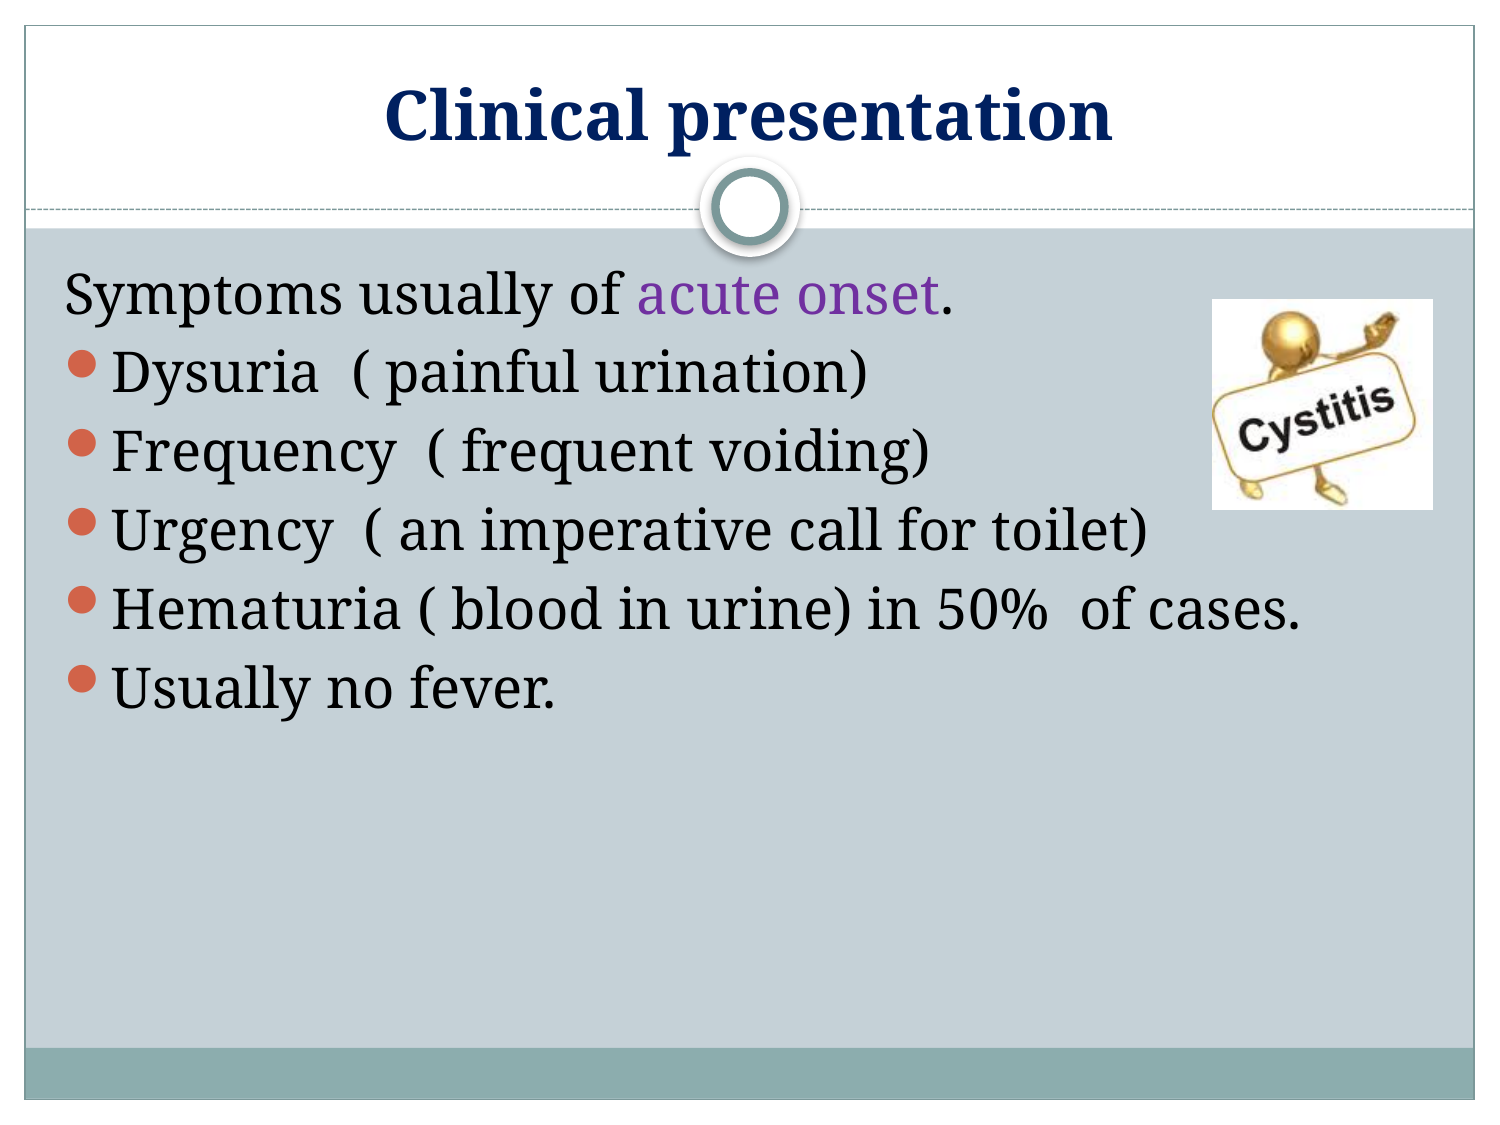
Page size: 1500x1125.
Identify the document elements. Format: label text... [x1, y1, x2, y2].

list Symptoms usually of acute onset. Dysuria ( painful urination) Frequency ( frequent voiding) Urgency ( an imperative call for toilet) Hematuria ( blood in urine) in 50% of cases. Usually no fever. [49, 250, 1445, 1001]
title Clinical presentation [49, 37, 1450, 162]
picture [1212, 299, 1434, 510]
